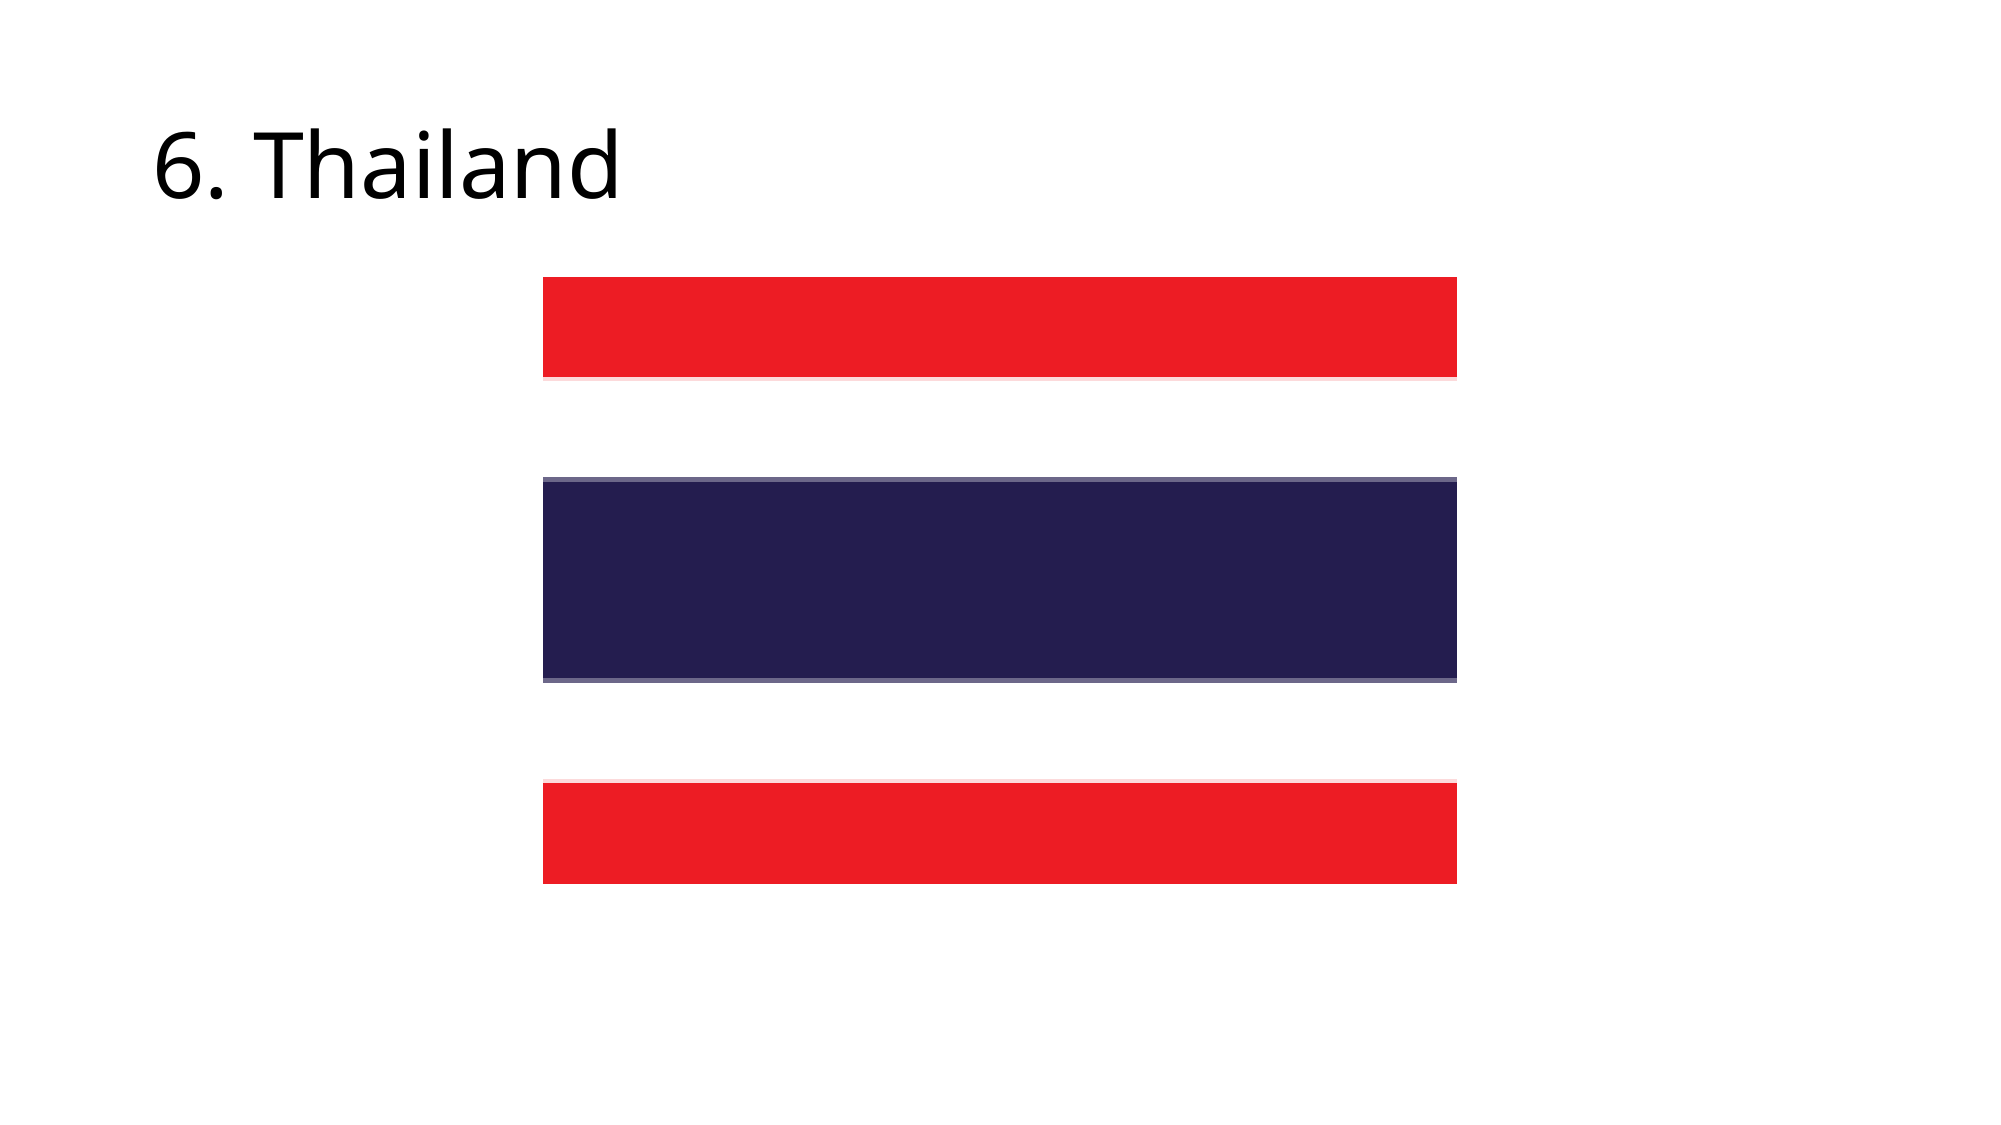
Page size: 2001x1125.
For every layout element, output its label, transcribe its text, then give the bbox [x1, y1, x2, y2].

title 6. Thailand [137, 59, 1863, 278]
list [543, 277, 1457, 885]
